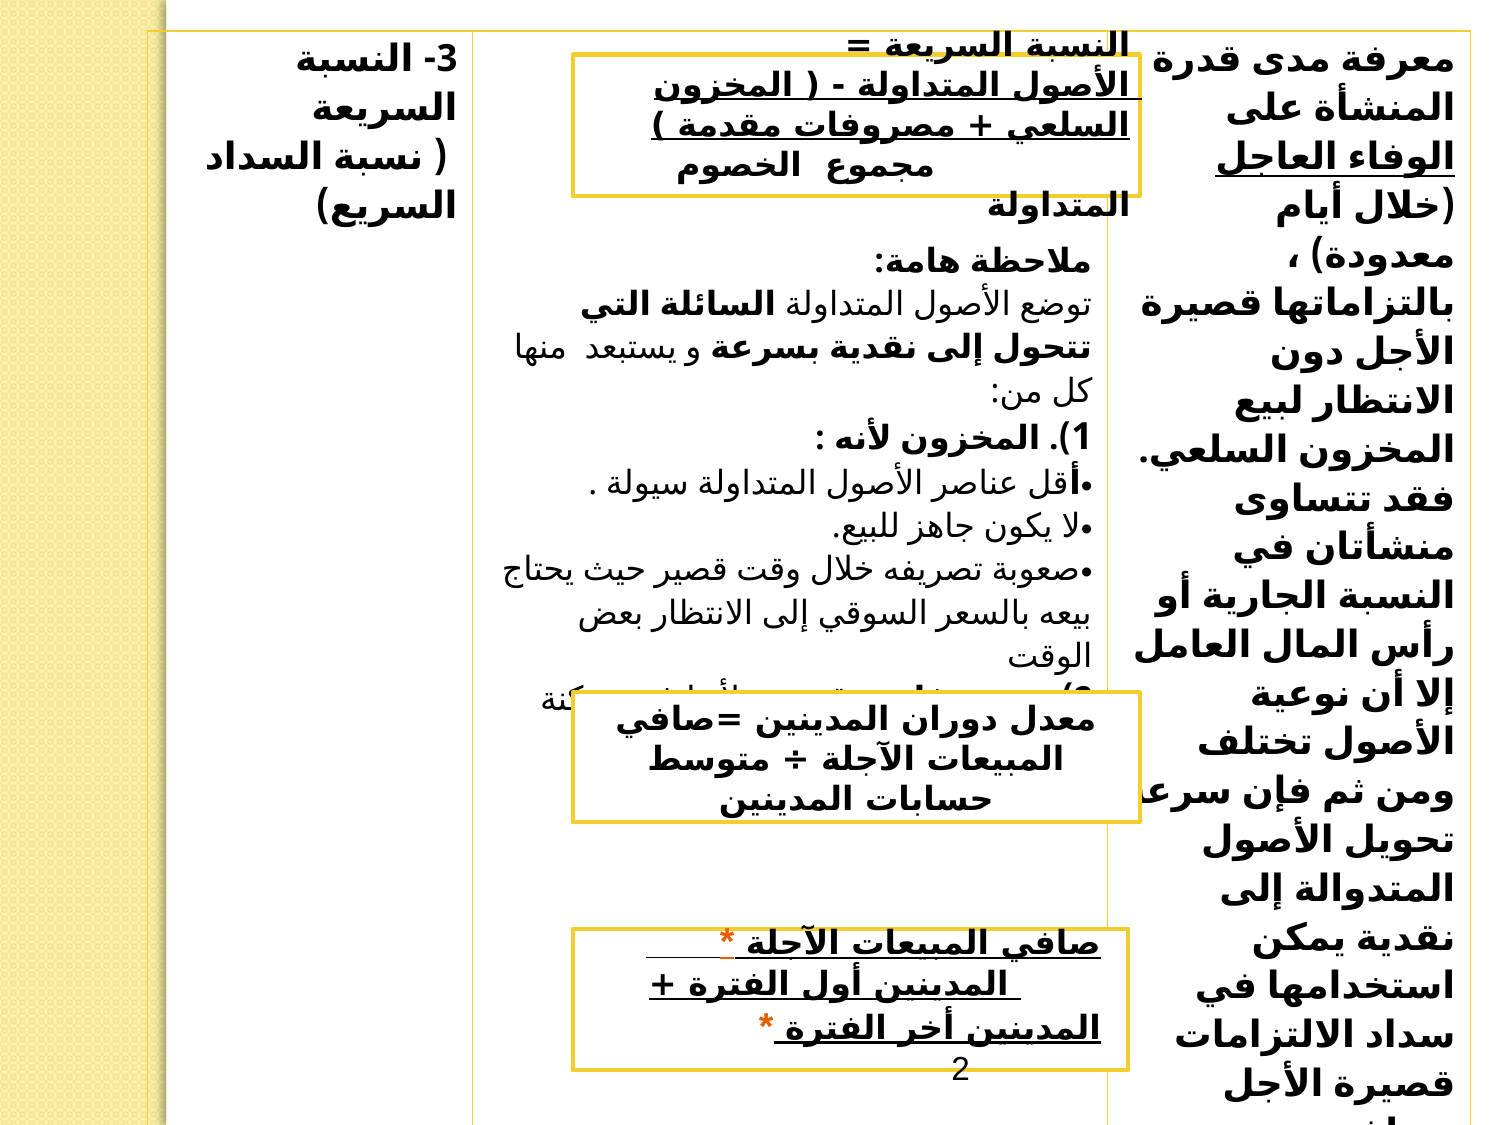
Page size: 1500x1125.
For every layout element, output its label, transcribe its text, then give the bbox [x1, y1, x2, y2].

text_box النسبة السريعة = الأصول المتداولة - ( المخزون السلعي + مصروفات مقدمة ) مجموع الخصوم المتداولة [560, 15, 1146, 230]
text_box معدل دوران المدينين =صافي المبيعات الآجلة ÷ متوسط حسابات المدينين [571, 690, 1142, 824]
text_box صافي المبيعات الآجلة * المدينين أول الفترة + المدينين أخر الفترة * 2 [596, 909, 1117, 1095]
text_box [1117, 927, 1130, 1072]
text_box [571, 927, 596, 1072]
table_header ملاحظة هامة: توضع الأصول المتداولة السائلة التي تتحول إلى نقدية بسرعة و يستبعد منها كل من: 1). المخزون لأنه : أقل عناصر الأصول المتداولة سيولة . لا يكون جاهز للبيع. صعوبة تصريفه خلال وقت قصير حيث يحتاج بيعه بالسعر السوقي إلى الانتظار بعض الوقت 2). مصروفات مقدمة : لأنها غير ممكنة البيع و لا التحصيل . [473, 32, 1107, 1125]
table_header 3- النسبة السريعة ( نسبة السداد السريع) [148, 32, 472, 1125]
table_header معرفة مدى قدرة المنشأة على الوفاء العاجل (خلال أيام معدودة) ، بالتزاماتها قصيرة الأجل دون الانتظار لبيع المخزون السلعي. فقد تتساوى منشأتان في النسبة الجارية أو رأس المال العامل إلا أن نوعية الأصول تختلف ومن ثم فإن سرعة تحويل الأصول المتدوالة إلى نقدية يمكن استخدامها في سداد الالتزامات قصيرة الأجل تختلف [1108, 32, 1470, 1125]
